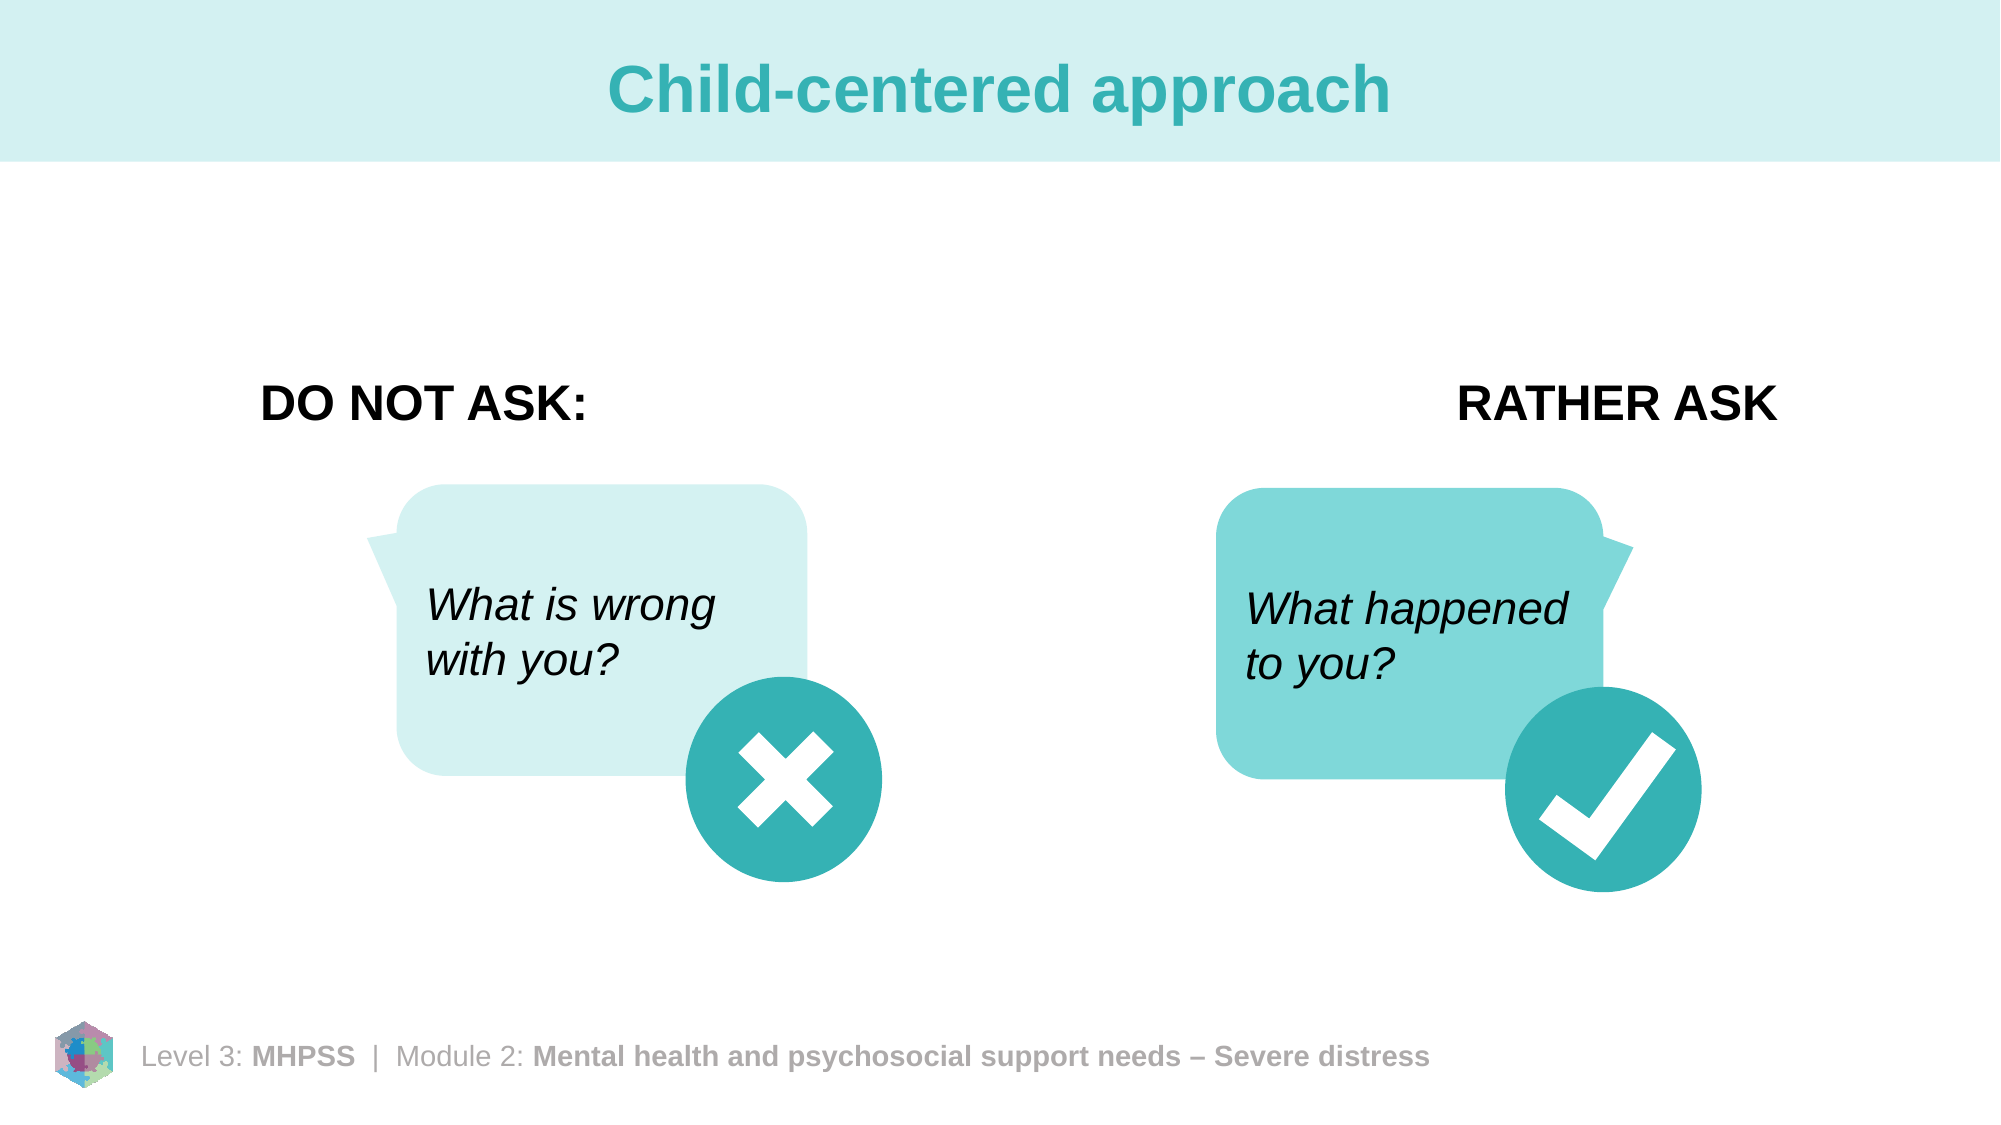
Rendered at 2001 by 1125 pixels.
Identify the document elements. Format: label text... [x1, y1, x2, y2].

text_box What is wrong with you? [364, 482, 810, 778]
text_box What happened to you? [1213, 485, 1636, 782]
title Child-centered approach [137, 19, 1863, 163]
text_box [685, 676, 883, 883]
text_box RATHER ASK [1441, 363, 1794, 439]
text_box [1504, 686, 1702, 893]
picture [55, 1021, 113, 1088]
text_box DO NOT ASK: [245, 363, 604, 439]
